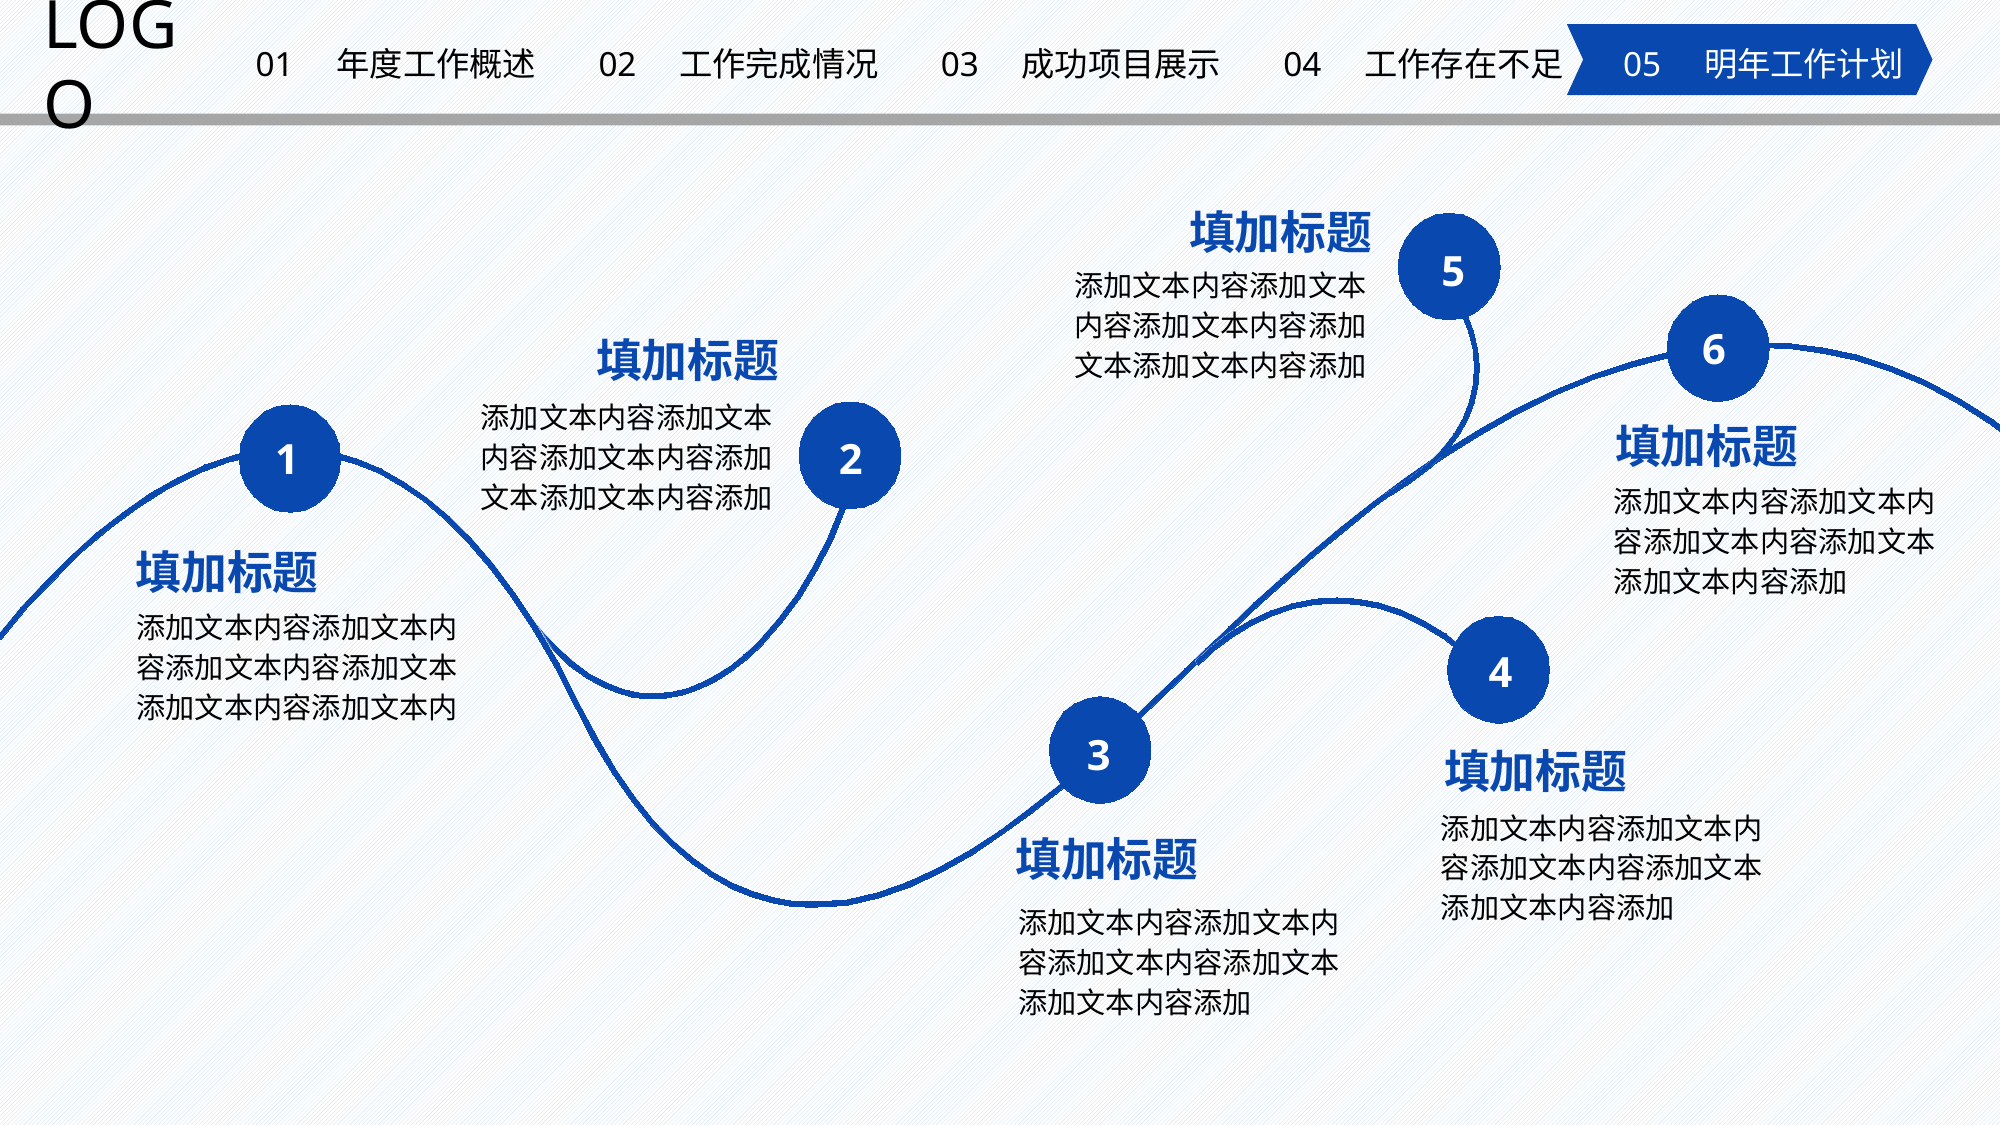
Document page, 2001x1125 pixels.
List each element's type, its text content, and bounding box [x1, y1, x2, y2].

text_box [209, 113, 2000, 126]
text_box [1440, 752, 1769, 941]
text_box LOGO [43, 0, 209, 142]
text_box [1774, 343, 2000, 432]
text_box [543, 516, 843, 699]
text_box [798, 402, 902, 510]
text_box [135, 553, 465, 776]
text_box [0, 455, 234, 640]
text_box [1666, 294, 1770, 403]
text_box [344, 455, 1043, 908]
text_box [1446, 616, 1550, 724]
text_box [1154, 459, 1431, 703]
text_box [480, 341, 780, 533]
text_box 03 成功项目展示 [940, 42, 1239, 83]
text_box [1015, 841, 1347, 1036]
text_box [1566, 24, 1933, 96]
text_box 01 年度工作概述 [255, 42, 554, 83]
text_box 02 工作完成情况 [598, 42, 897, 83]
text_box [1436, 354, 1661, 464]
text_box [1613, 428, 1942, 615]
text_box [1073, 214, 1373, 401]
text_box 04 工作存在不足 [1283, 42, 1582, 83]
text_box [1397, 212, 1501, 320]
text_box [1196, 597, 1441, 666]
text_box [239, 404, 341, 513]
text_box [0, 113, 43, 126]
text_box 05 明年工作计划 [1623, 42, 1922, 83]
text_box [1048, 696, 1152, 805]
text_box [1384, 327, 1480, 497]
